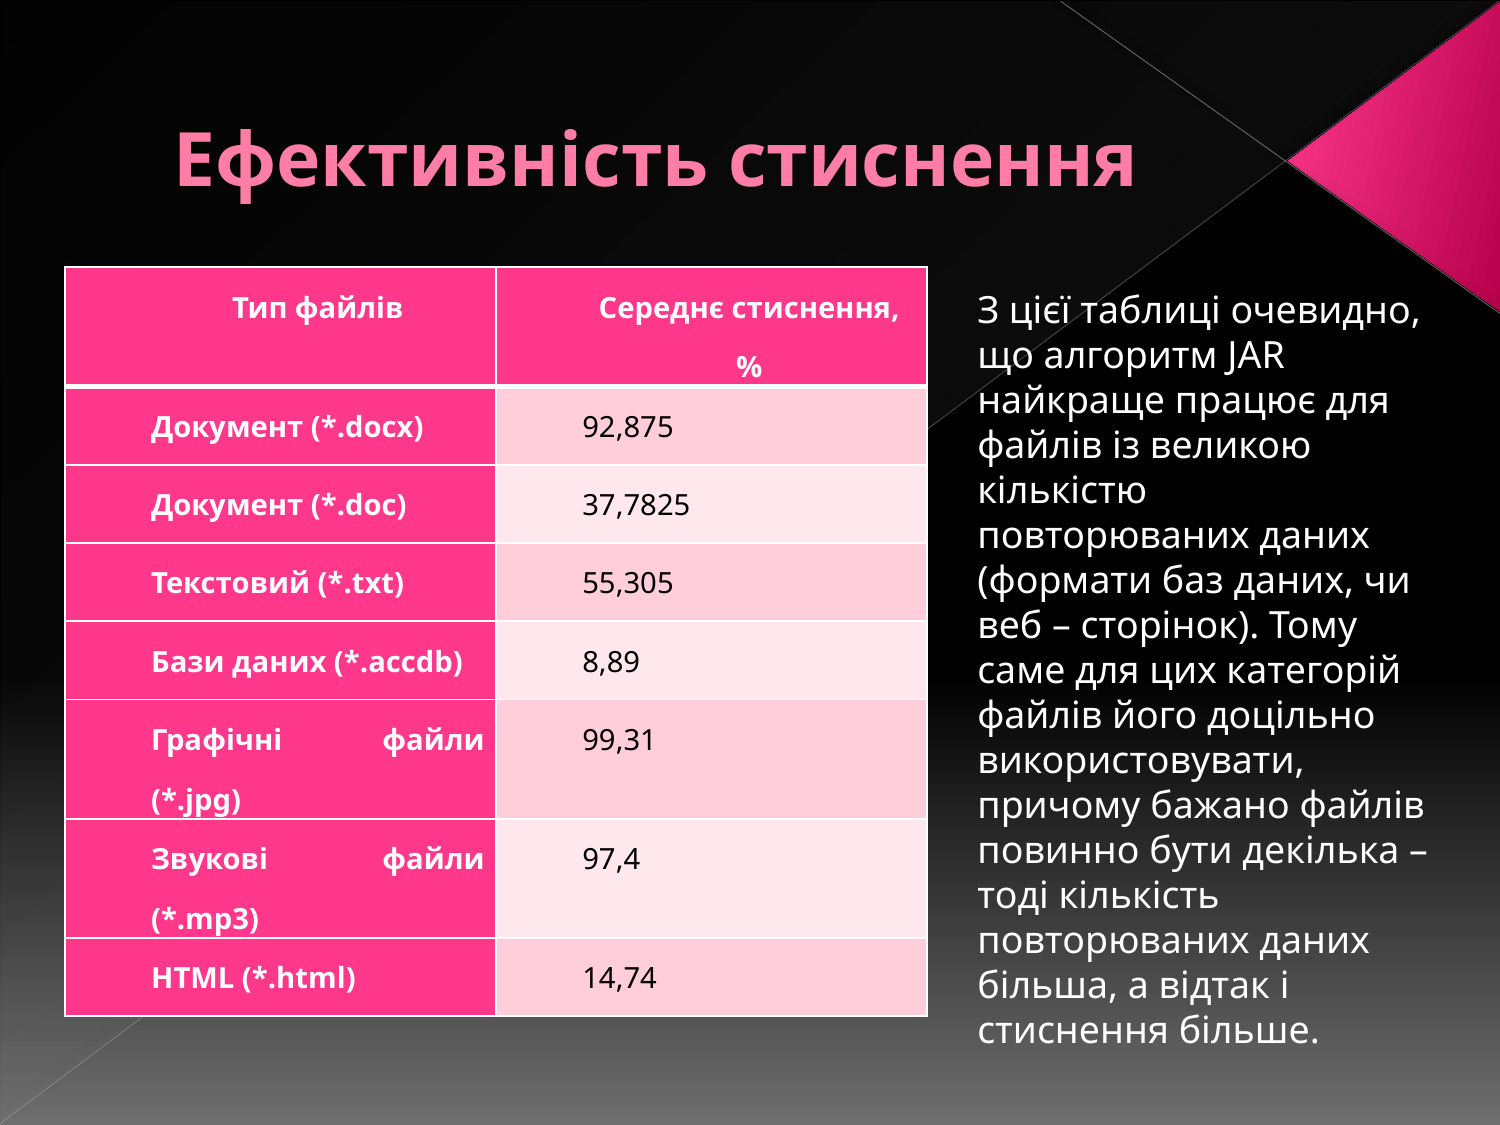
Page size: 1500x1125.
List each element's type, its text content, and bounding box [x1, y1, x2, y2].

table_cell 14,74 [497, 939, 926, 1015]
table_cell 55,305 [497, 544, 926, 620]
table_header Тип файлів [66, 268, 495, 384]
table_cell Звукові файли (*.mp3) [66, 820, 495, 937]
table_cell Текстовий (*.txt) [66, 544, 495, 620]
table_header Середнє стиснення, % [497, 268, 926, 384]
table_cell HTML (*.html) [66, 939, 495, 1015]
table_cell 8,89 [497, 622, 926, 699]
table_cell Документ (*.doc) [66, 466, 495, 542]
table_cell Бази даних (*.accdb) [66, 622, 495, 699]
title Ефективність стиснення [62, 44, 1250, 268]
table_cell Графічні файли (*.jpg) [66, 700, 495, 818]
table_cell 37,7825 [497, 466, 926, 542]
table_cell 99,31 [497, 700, 926, 818]
table_cell Документ (*.docx) [66, 389, 495, 464]
table_cell 92,875 [497, 389, 926, 464]
text_box З цієї таблиці очевидно, що алгоритм JAR найкраще працює для файлів із великою кількістю повторюваних даних (формати баз даних, чи веб – сторінок). Тому саме для цих категорій файлів його доцільно використовувати, причому бажано файлів повинно бути декілька – тоді кількість повторюваних даних більша, а відтак і стиснення більше. [962, 278, 1444, 1059]
table_cell 97,4 [497, 820, 926, 937]
